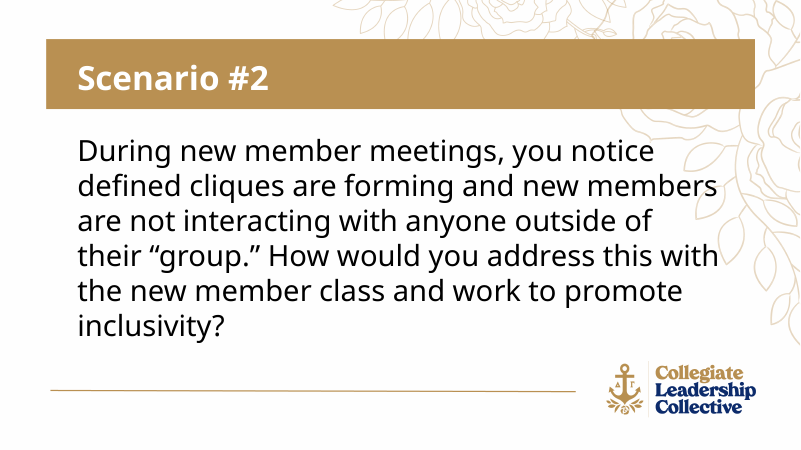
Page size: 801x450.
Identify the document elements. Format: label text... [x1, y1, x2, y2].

list During new member meetings, you notice defined cliques are forming and new members are not interacting with anyone outside of their “group.” How would you address this with the new member class and work to promote inclusivity? [62, 125, 738, 350]
picture [0, 0, 801, 450]
list Scenario #2 [62, 50, 738, 100]
